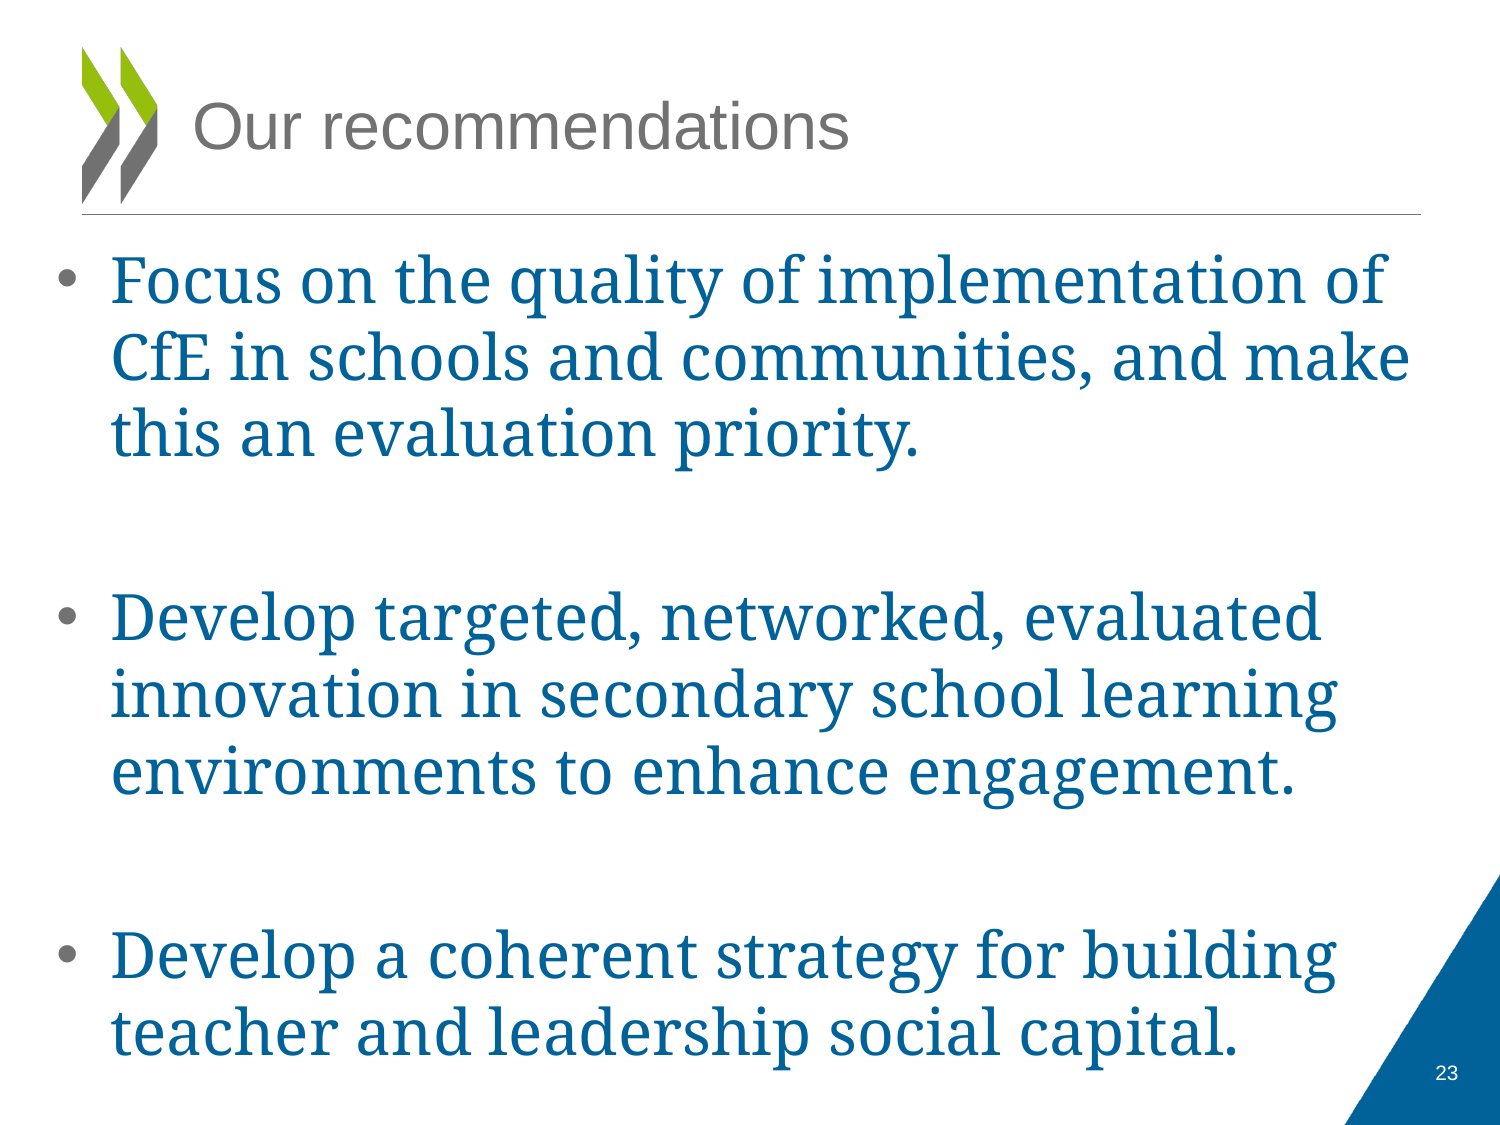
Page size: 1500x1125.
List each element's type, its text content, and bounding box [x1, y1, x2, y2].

picture [1344, 874, 1500, 1125]
title Our recommendations [177, 38, 1394, 207]
slide_number 23 [1417, 1051, 1474, 1092]
list Focus on the quality of implementation of CfE in schools and communities, and make this an evaluation priority. Develop targeted, networked, evaluated innovation in secondary school learning environments to enhance engagement. Develop a coherent strategy for building teacher and leadership social capital. [41, 231, 1447, 1083]
